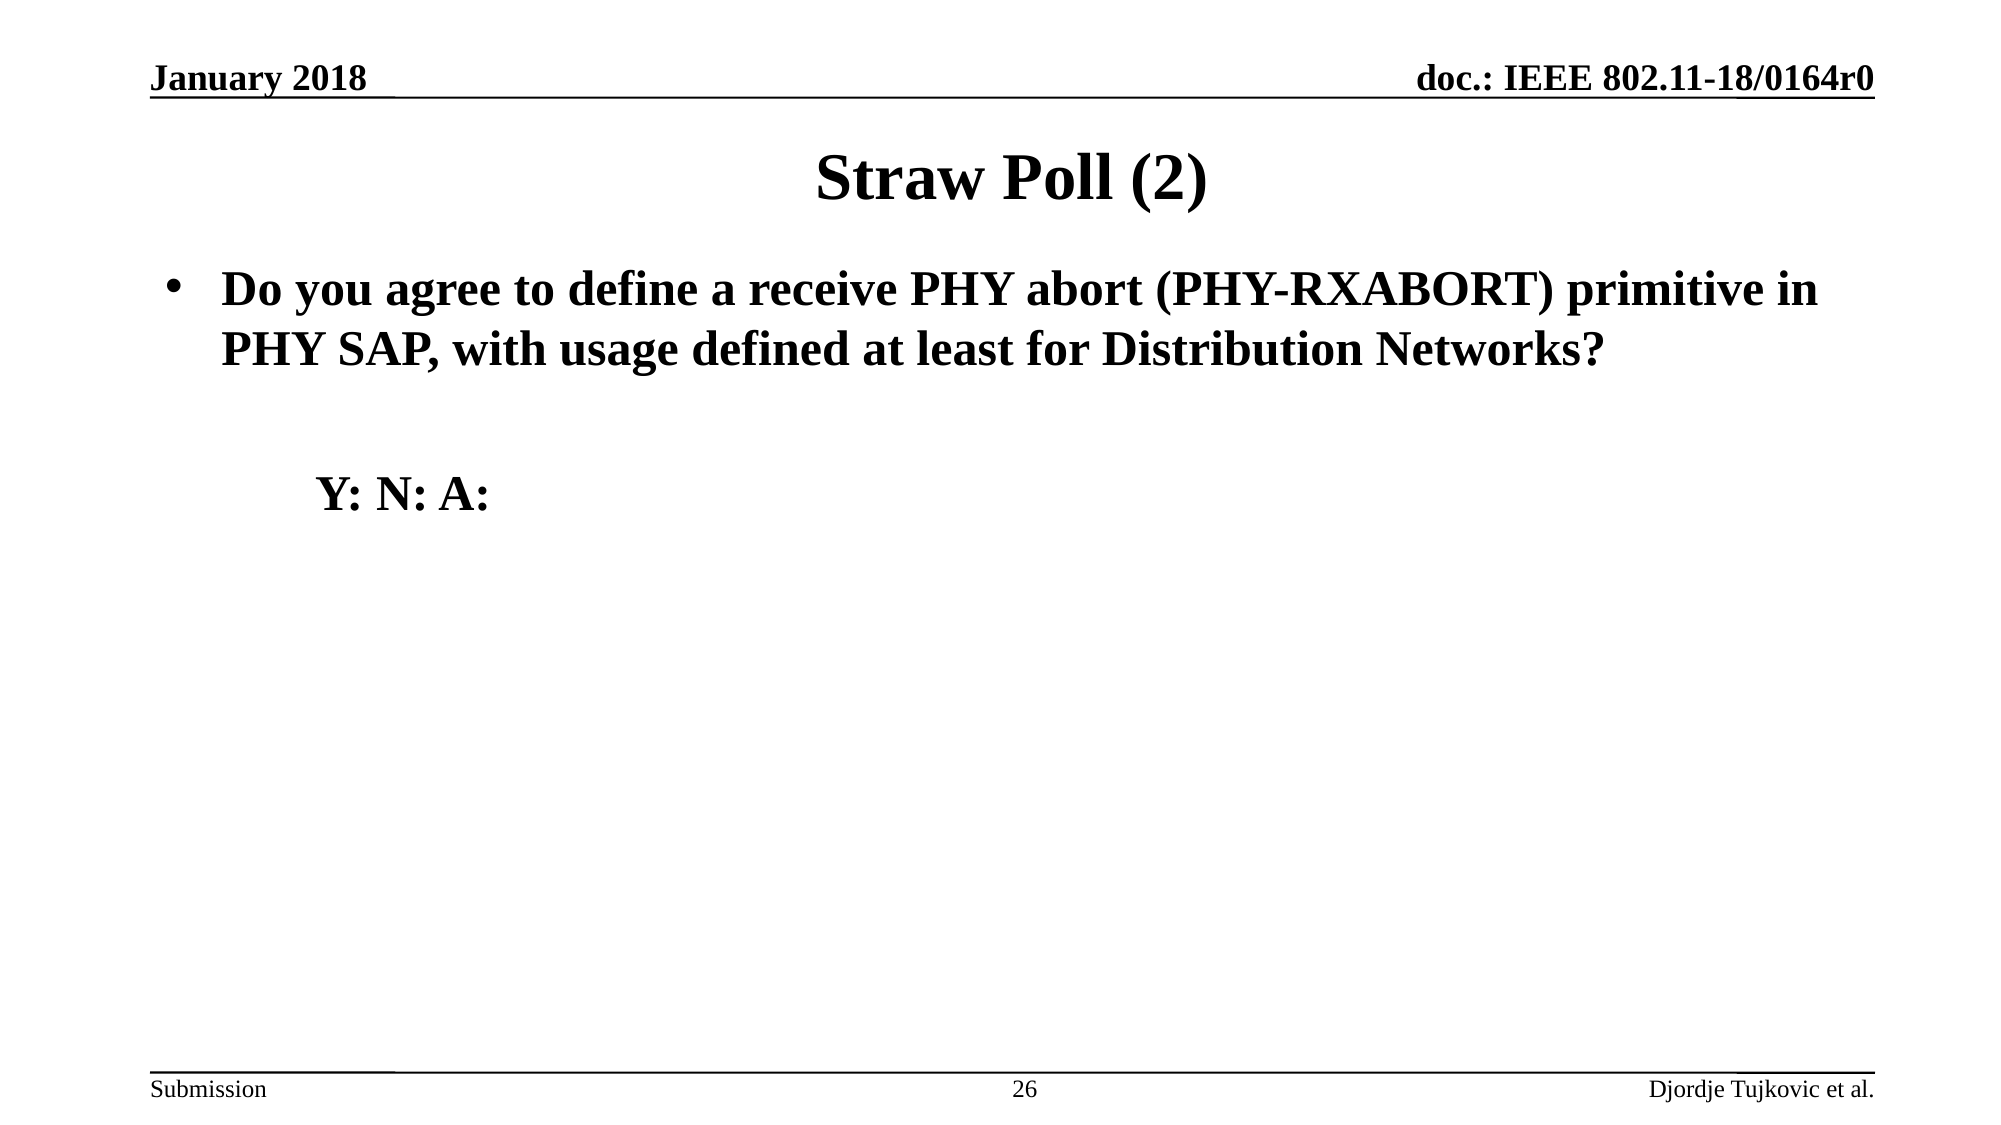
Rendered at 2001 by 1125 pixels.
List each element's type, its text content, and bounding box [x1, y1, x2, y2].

footer Djordje Tujkovic et al. [1169, 1072, 1876, 1111]
slide_number 26 [936, 1072, 1113, 1111]
list Do you agree to define a receive PHY abort (PHY-RXABORT) primitive in PHY SAP, with usage defined at least for Distribution Networks? Y: N: A: [149, 248, 1876, 1073]
title Straw Poll (2) [149, 97, 1876, 248]
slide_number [149, 59, 750, 98]
